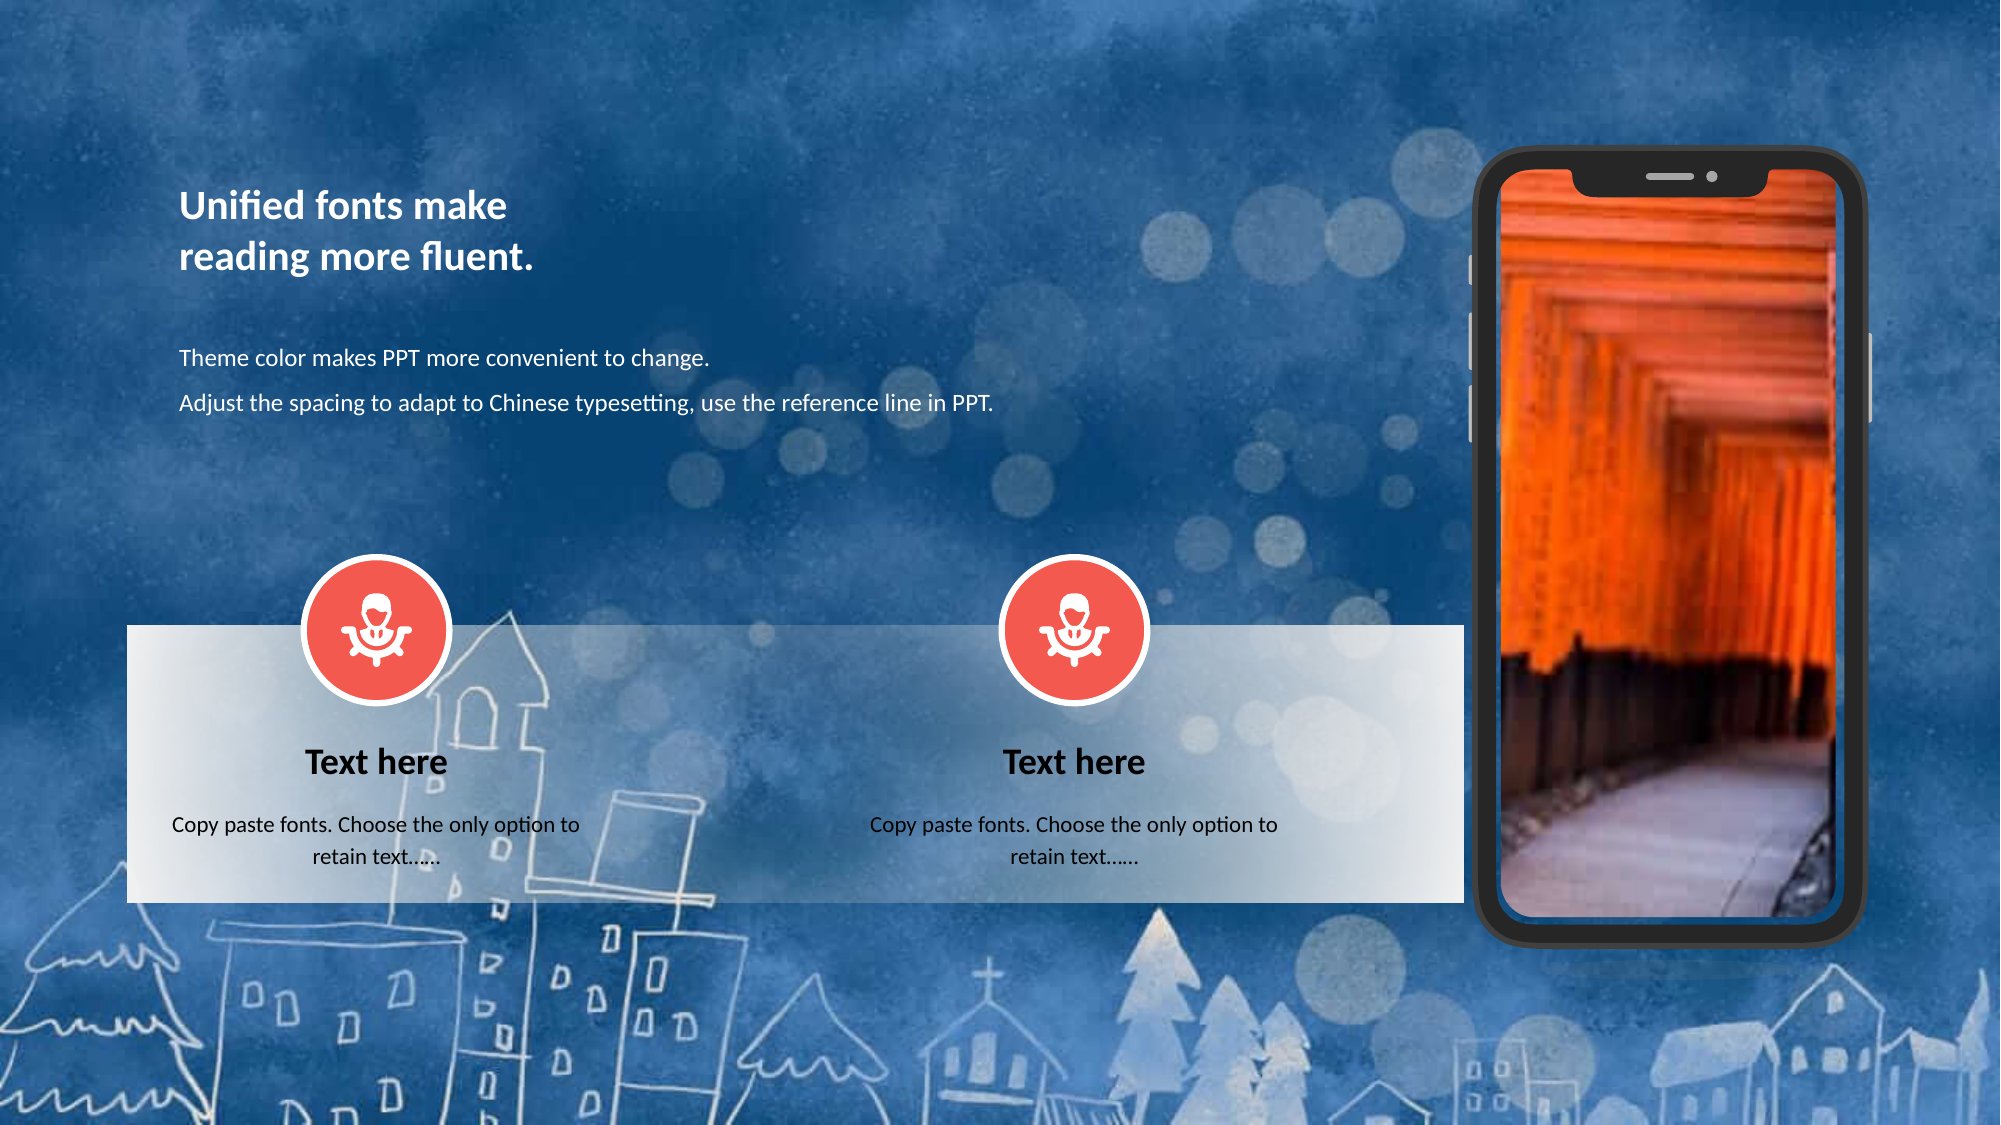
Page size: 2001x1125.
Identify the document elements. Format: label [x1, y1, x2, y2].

text_box [1001, 557, 1148, 704]
text_box [128, 723, 625, 898]
text_box [1468, 144, 1873, 949]
text_box [303, 557, 450, 704]
picture [0, 0, 2000, 1125]
text_box [826, 723, 1323, 898]
